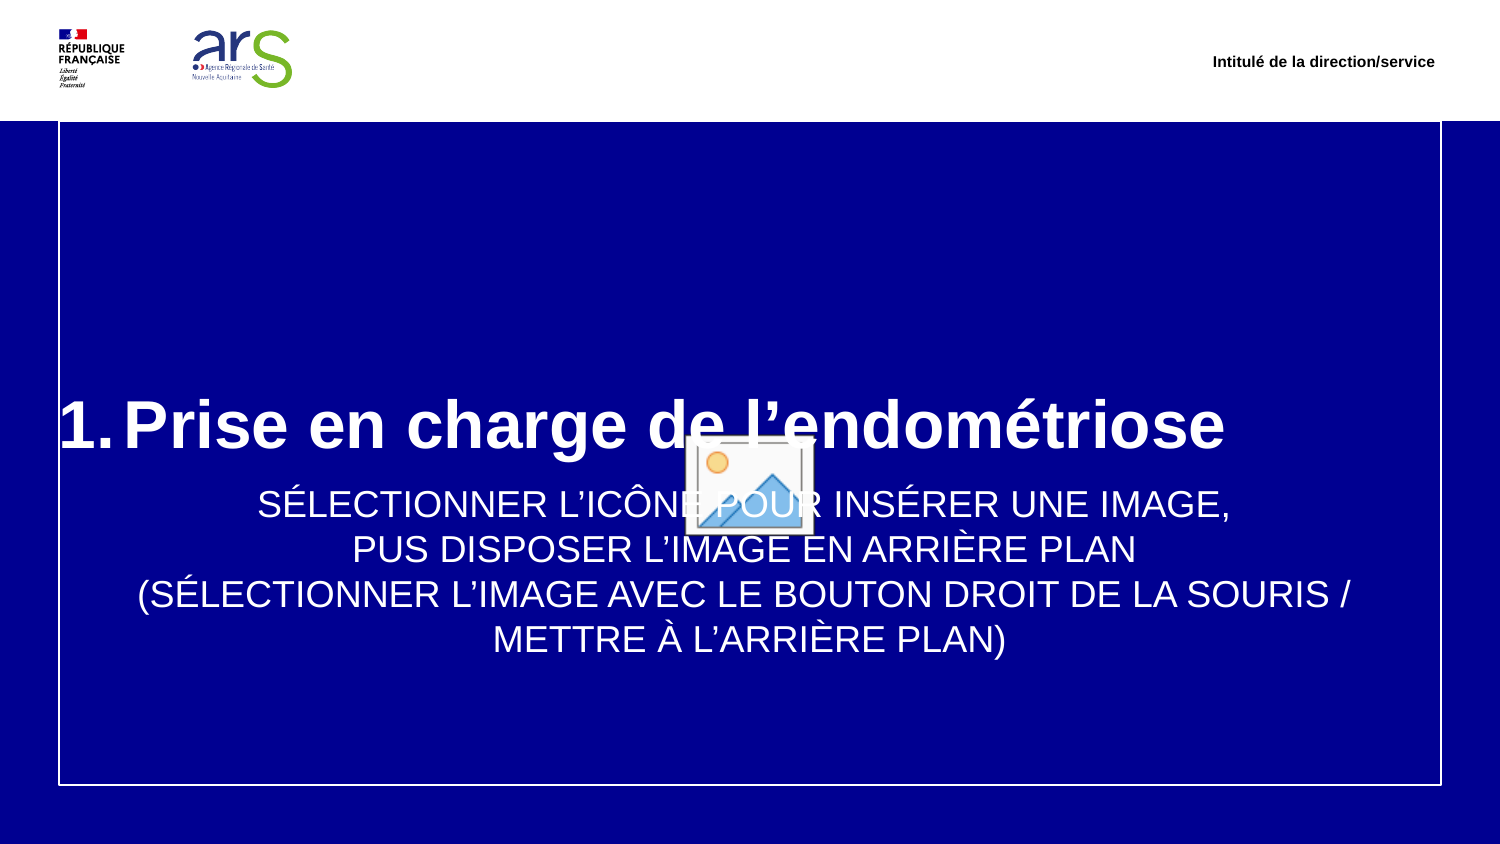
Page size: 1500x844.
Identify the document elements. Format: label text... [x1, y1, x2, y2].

picture [0, 120, 1500, 844]
picture [192, 30, 292, 88]
footer Intitulé de la direction/service [470, 32, 1436, 92]
picture [47, 17, 136, 107]
